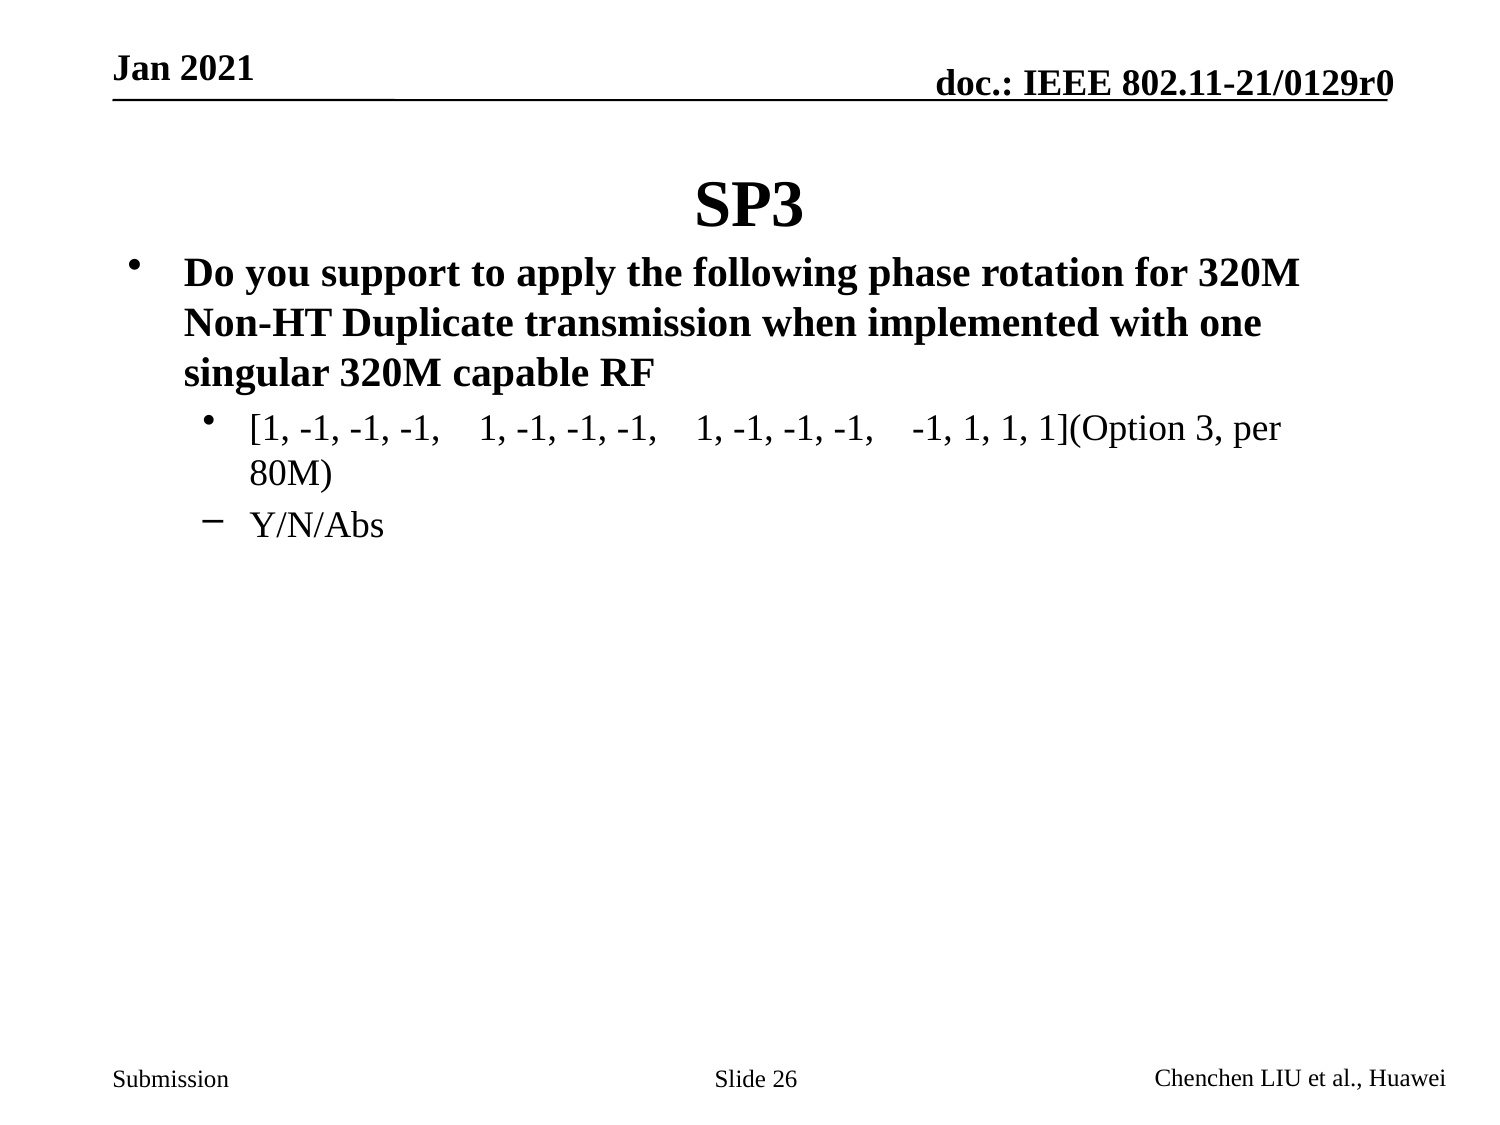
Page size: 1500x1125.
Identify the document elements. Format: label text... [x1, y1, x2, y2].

title SP3 [112, 112, 1388, 237]
slide_number Slide 26 [712, 1061, 800, 1123]
text_box Do you support to apply the following phase rotation for 320M Non-HT Duplicate transmission when implemented with one singular 320M capable RF [1, -1, -1, -1, 1, -1, -1, -1, 1, -1, -1, -1, -1, 1, 1, 1](Option 3, per 80M) Y/N/Abs [112, 237, 1388, 1000]
